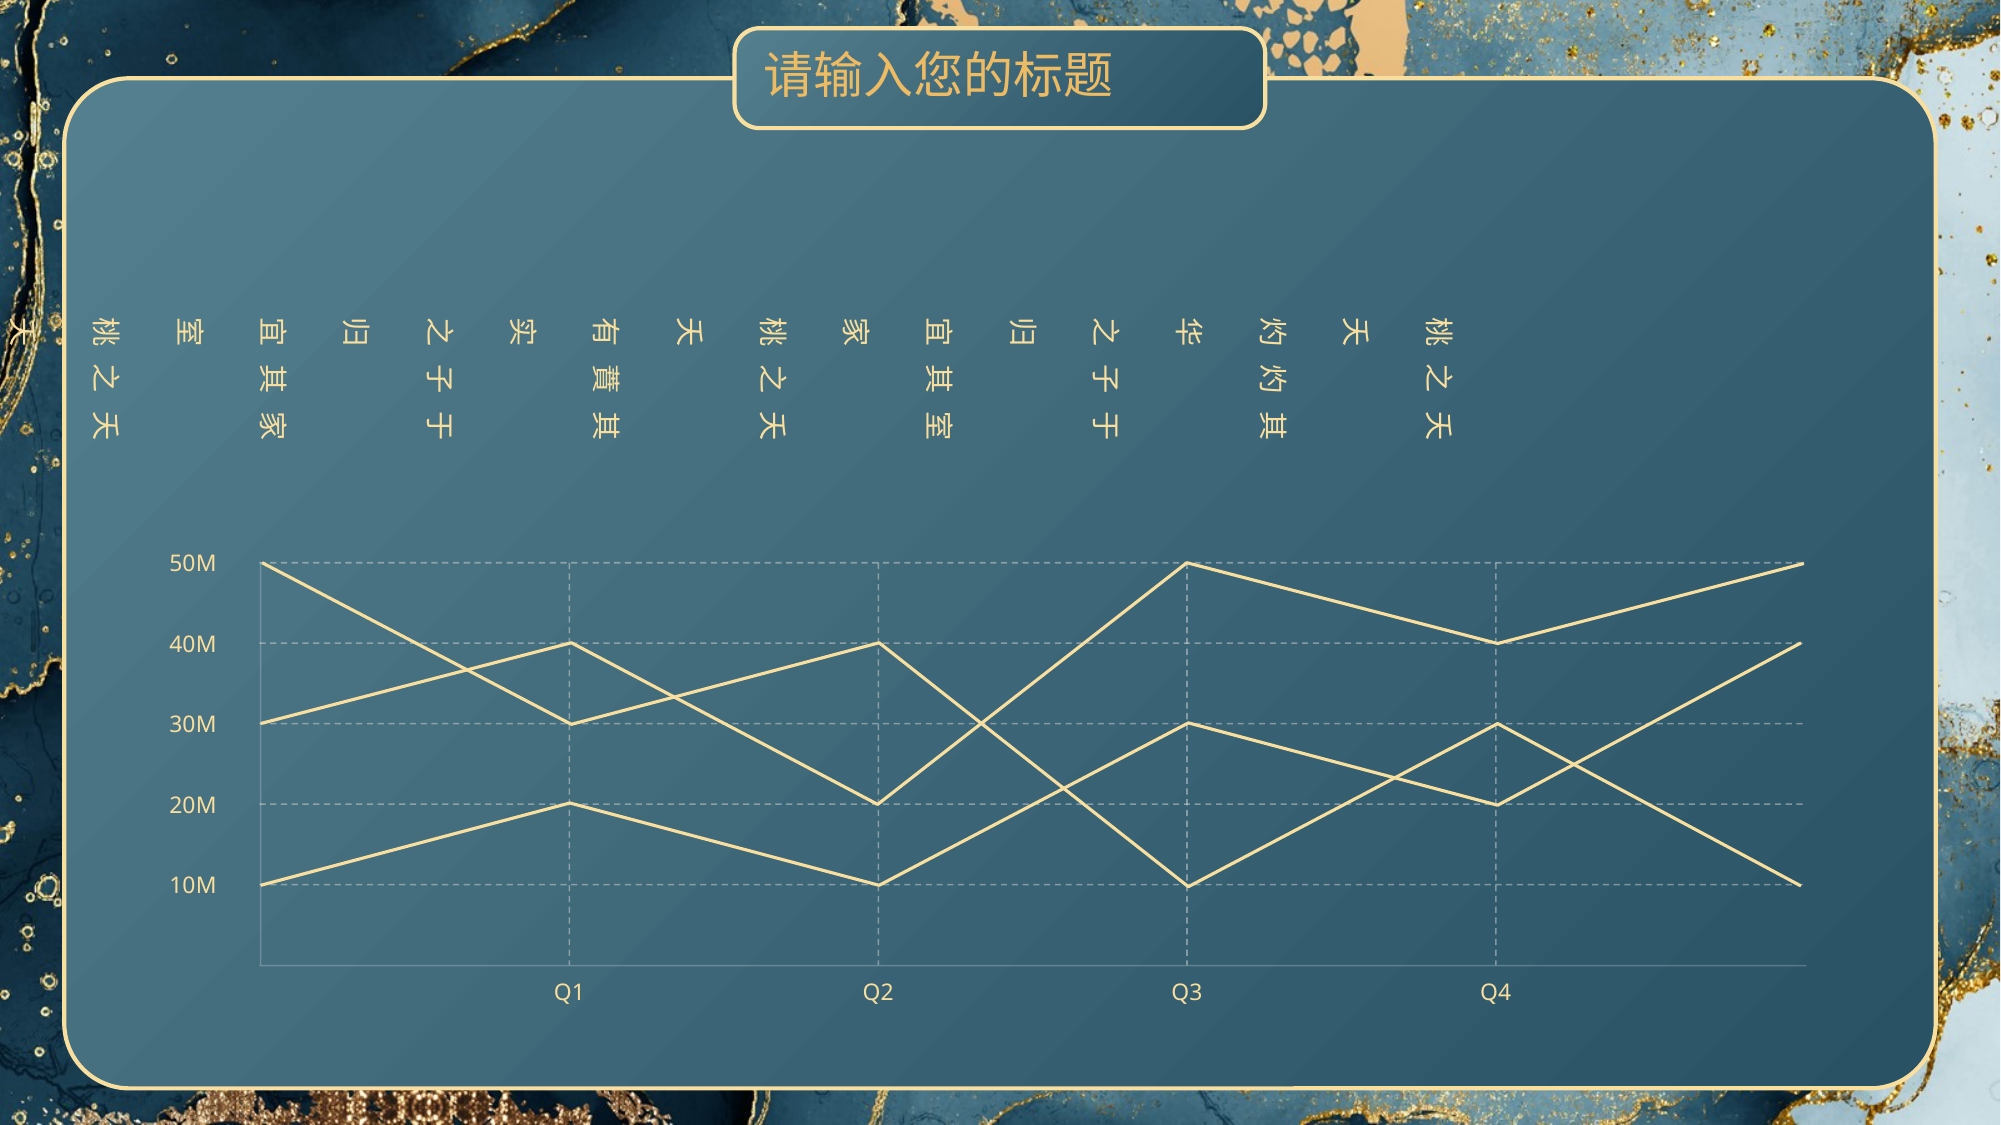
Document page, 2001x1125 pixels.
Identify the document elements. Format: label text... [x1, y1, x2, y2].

text_box 桃之夭夭 灼灼其华 之子于归 宜其室家 桃之夭夭 有蕡其实 之子于归 宜其家室 桃之夭夭 其叶蓁蓁 之子于归 宜其家人 [486, 302, 1514, 460]
text_box 请输入您的标题 [748, 36, 1252, 112]
text_box [63, 77, 1937, 1090]
picture [0, 0, 2001, 1125]
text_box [80, 547, 1807, 1007]
text_box [733, 27, 1267, 130]
